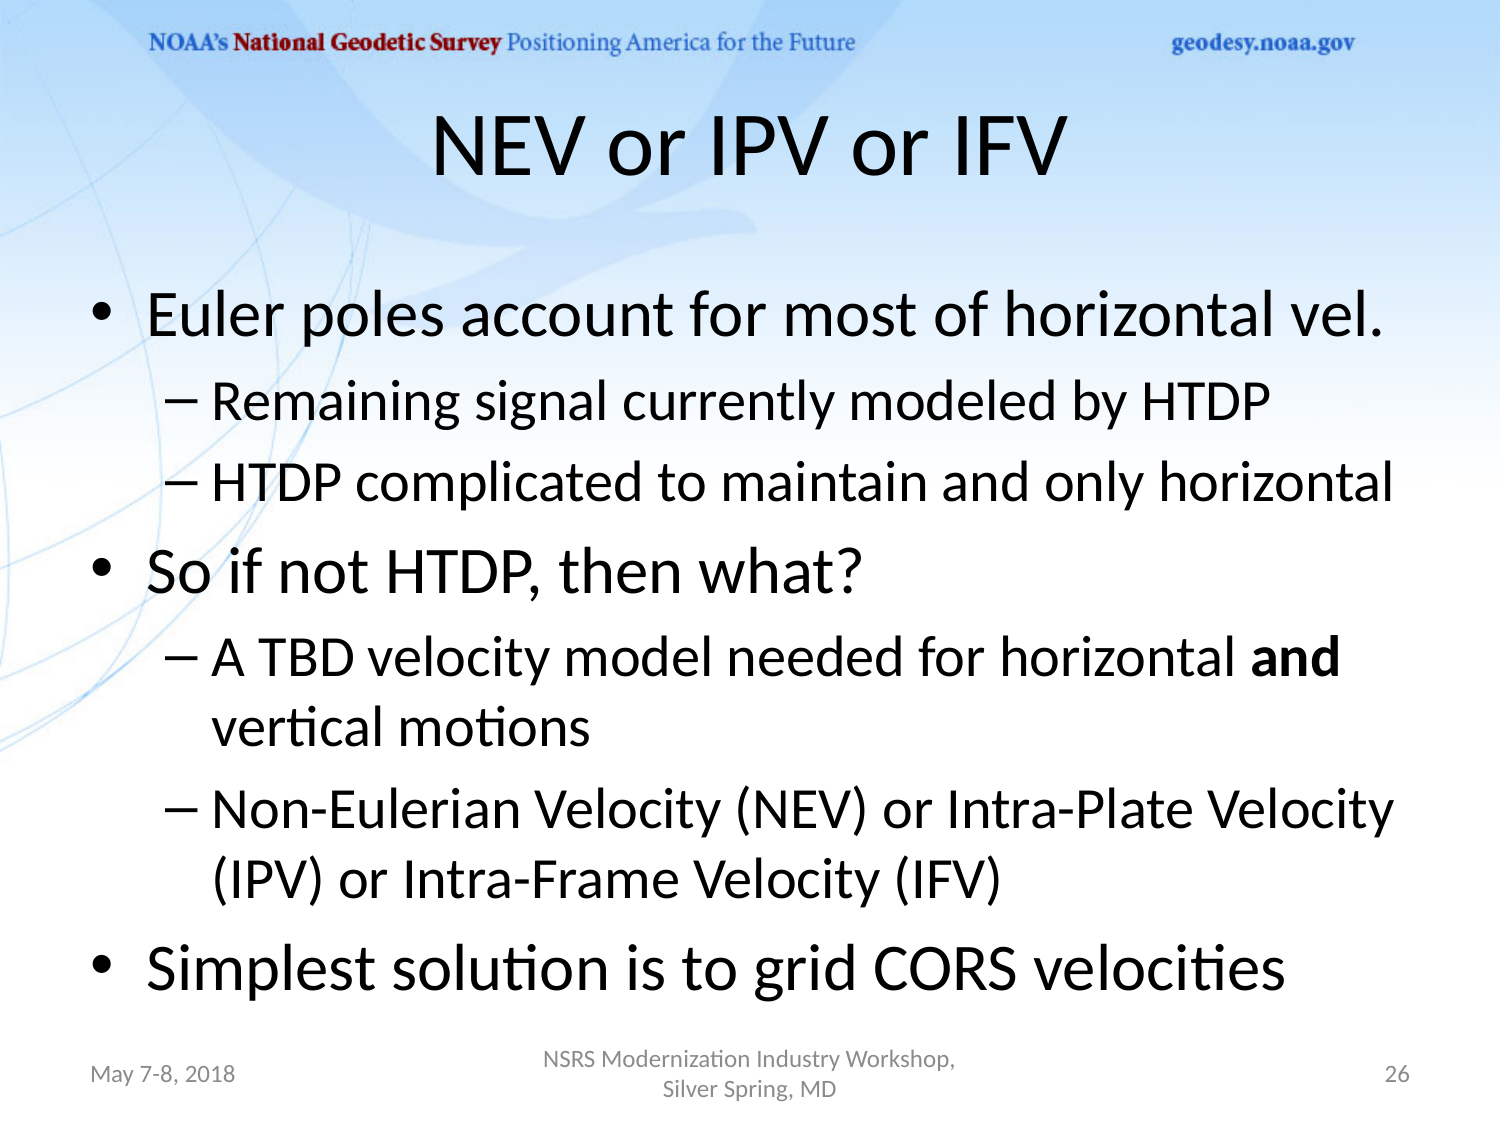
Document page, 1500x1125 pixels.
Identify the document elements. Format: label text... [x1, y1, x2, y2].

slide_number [75, 1042, 425, 1103]
title NEV or IPV or IFV [75, 45, 1425, 233]
list Euler poles account for most of horizontal vel. Remaining signal currently modeled by HTDP HTDP complicated to maintain and only horizontal So if not HTDP, then what? A TBD velocity model needed for horizontal and vertical motions Non-Eulerian Velocity (NEV) or Intra-Plate Velocity (IPV) or Intra-Frame Velocity (IFV) Simplest solution is to grid CORS velocities [75, 262, 1425, 1005]
slide_number 26 [1074, 1042, 1425, 1103]
picture [0, 0, 1500, 1125]
footer NSRS Modernization Industry Workshop, Silver Spring, MD [512, 1042, 988, 1103]
